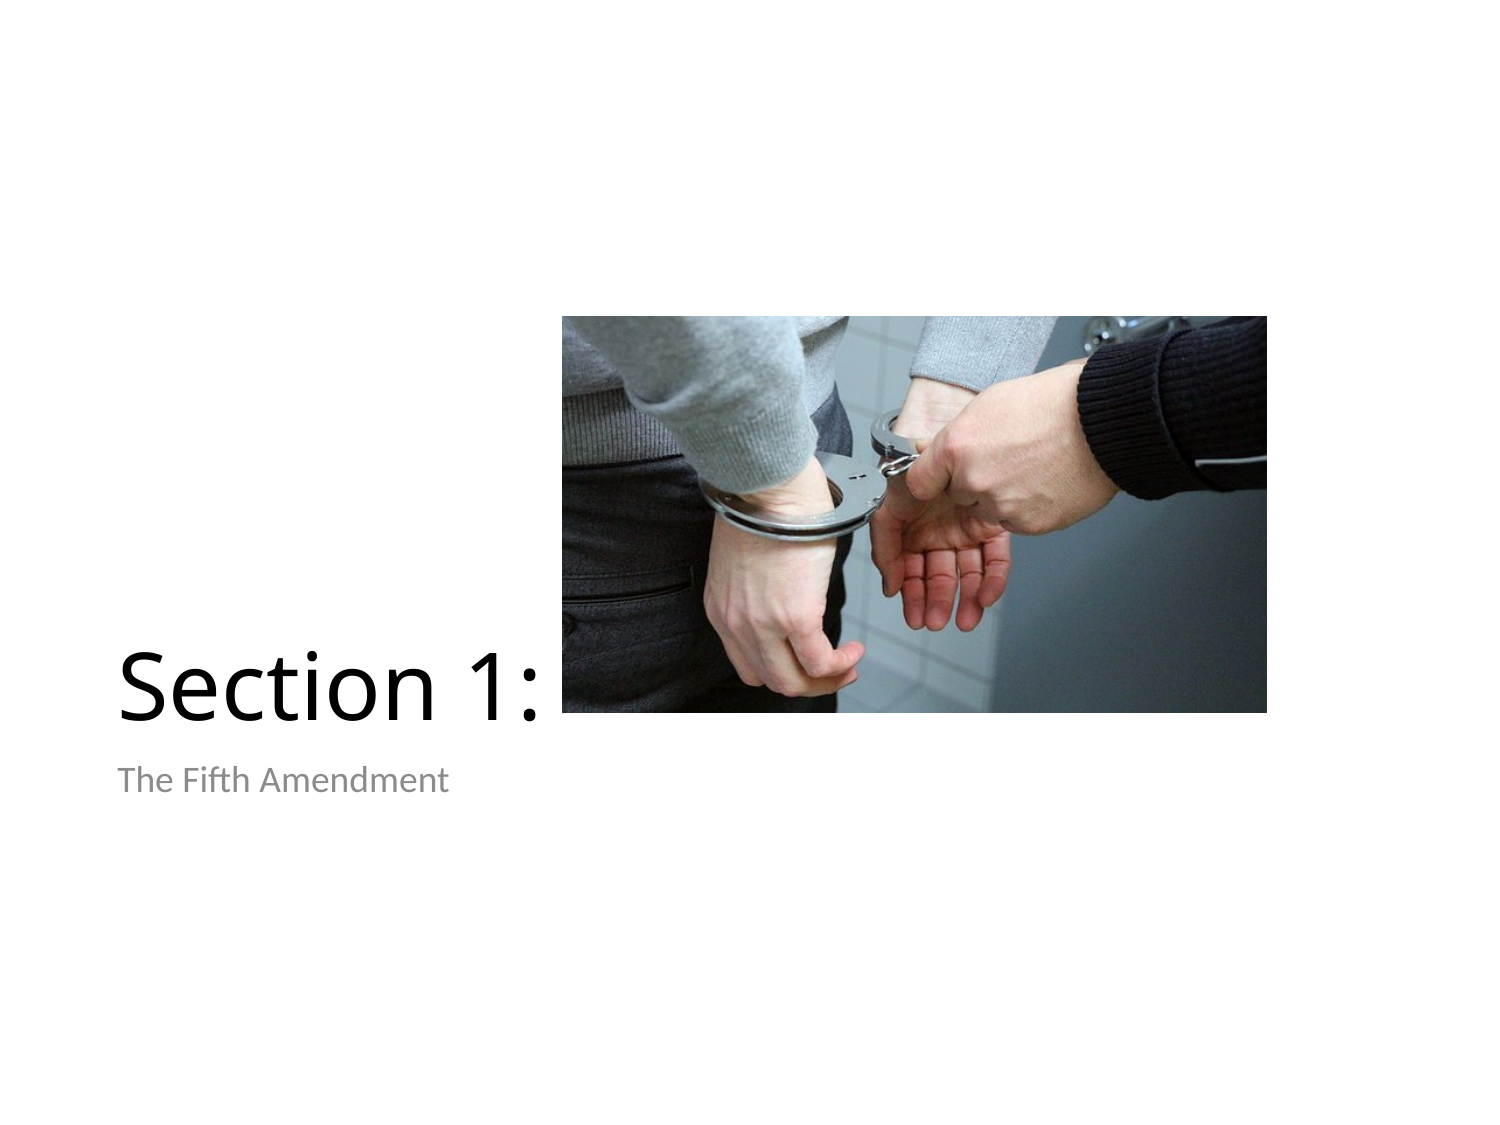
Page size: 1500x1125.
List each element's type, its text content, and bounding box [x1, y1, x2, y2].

picture [562, 316, 1267, 713]
title Section 1: [102, 280, 1397, 749]
list The Fifth Amendment [102, 752, 1397, 1000]
